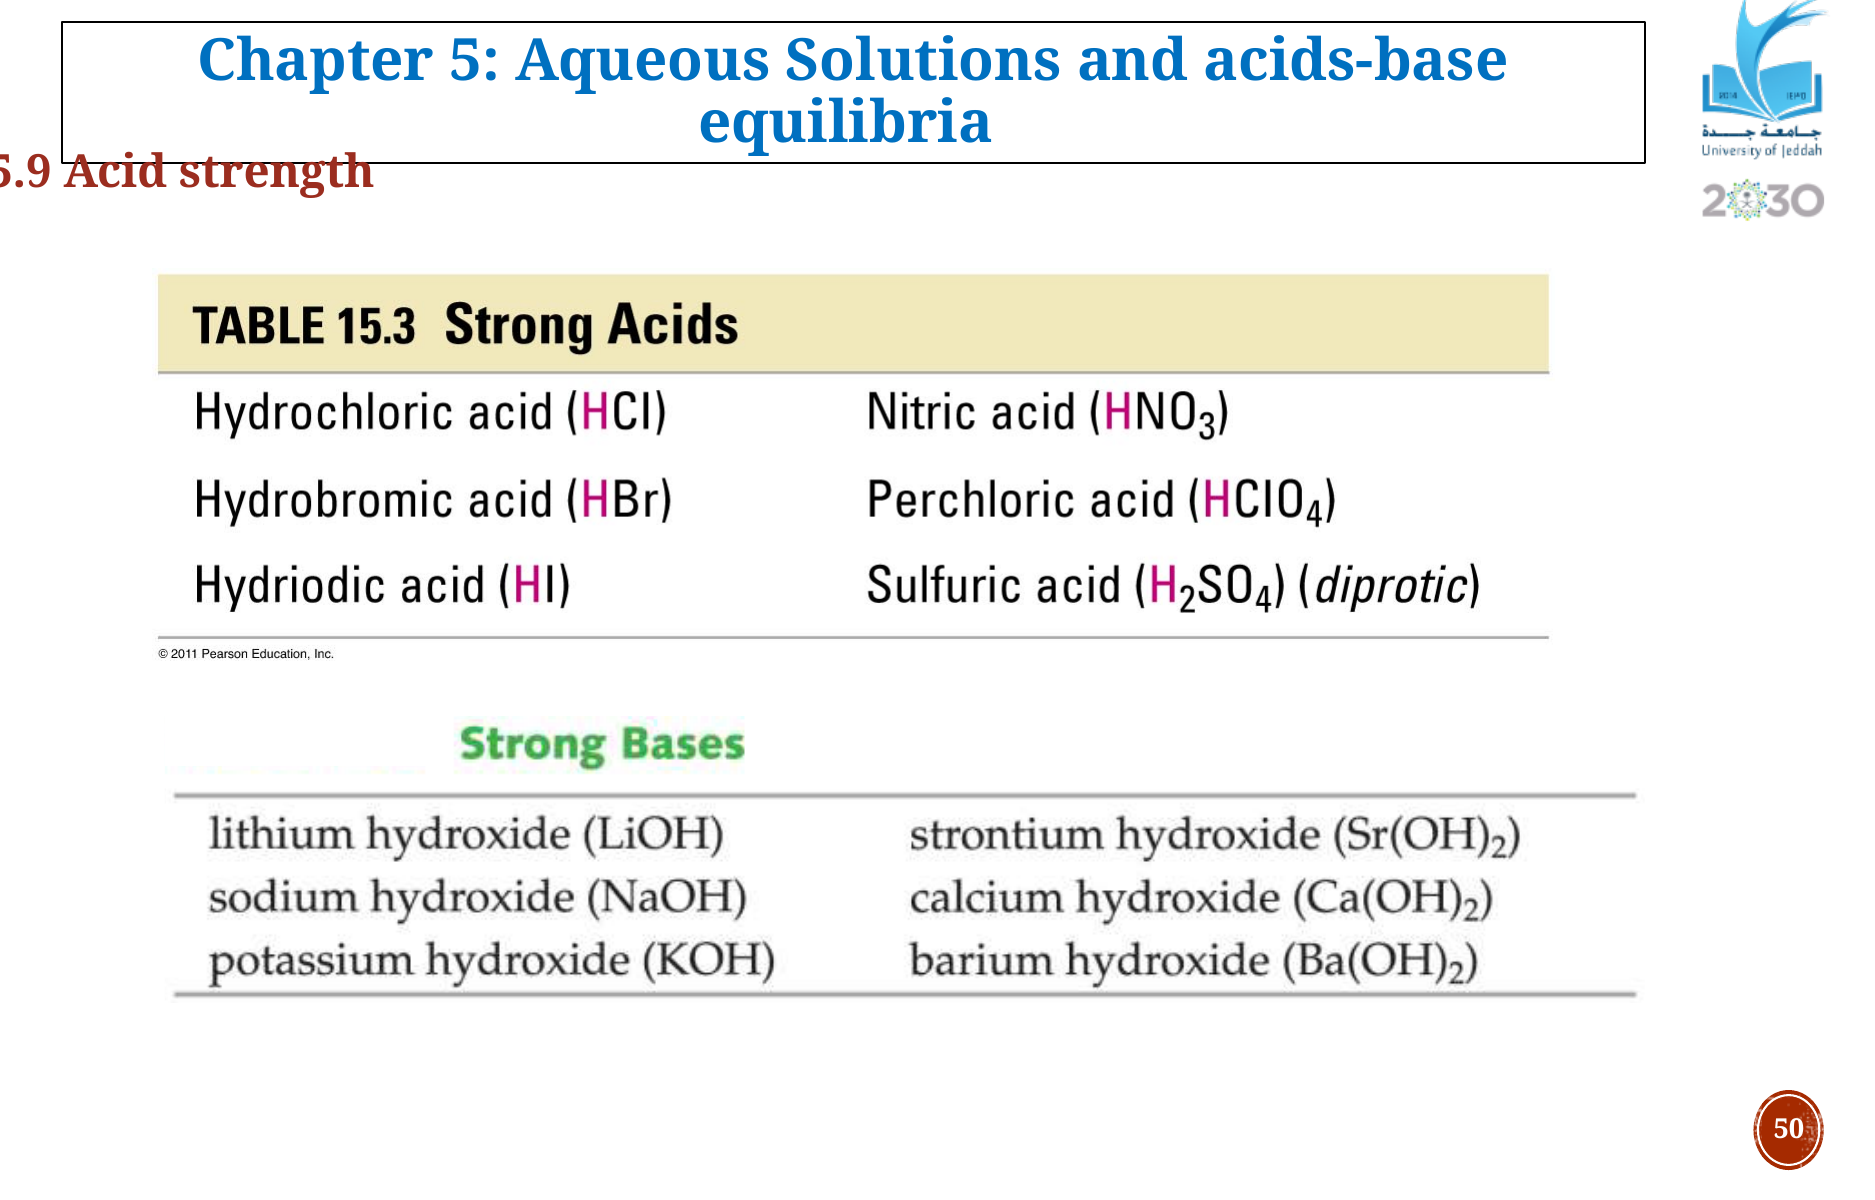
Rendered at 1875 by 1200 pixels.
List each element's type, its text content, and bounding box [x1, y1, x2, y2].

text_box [169, 684, 1643, 1001]
picture [152, 268, 1555, 670]
text_box 5.9 Acid strength [0, 134, 402, 205]
title Acid and Base Strength [137, 0, 1680, 216]
text_box Chapter 5: Aqueous Solutions and acids-base equilibria [61, 21, 1646, 164]
picture [1681, 0, 1846, 227]
slide_number 50 [1739, 1097, 1838, 1162]
